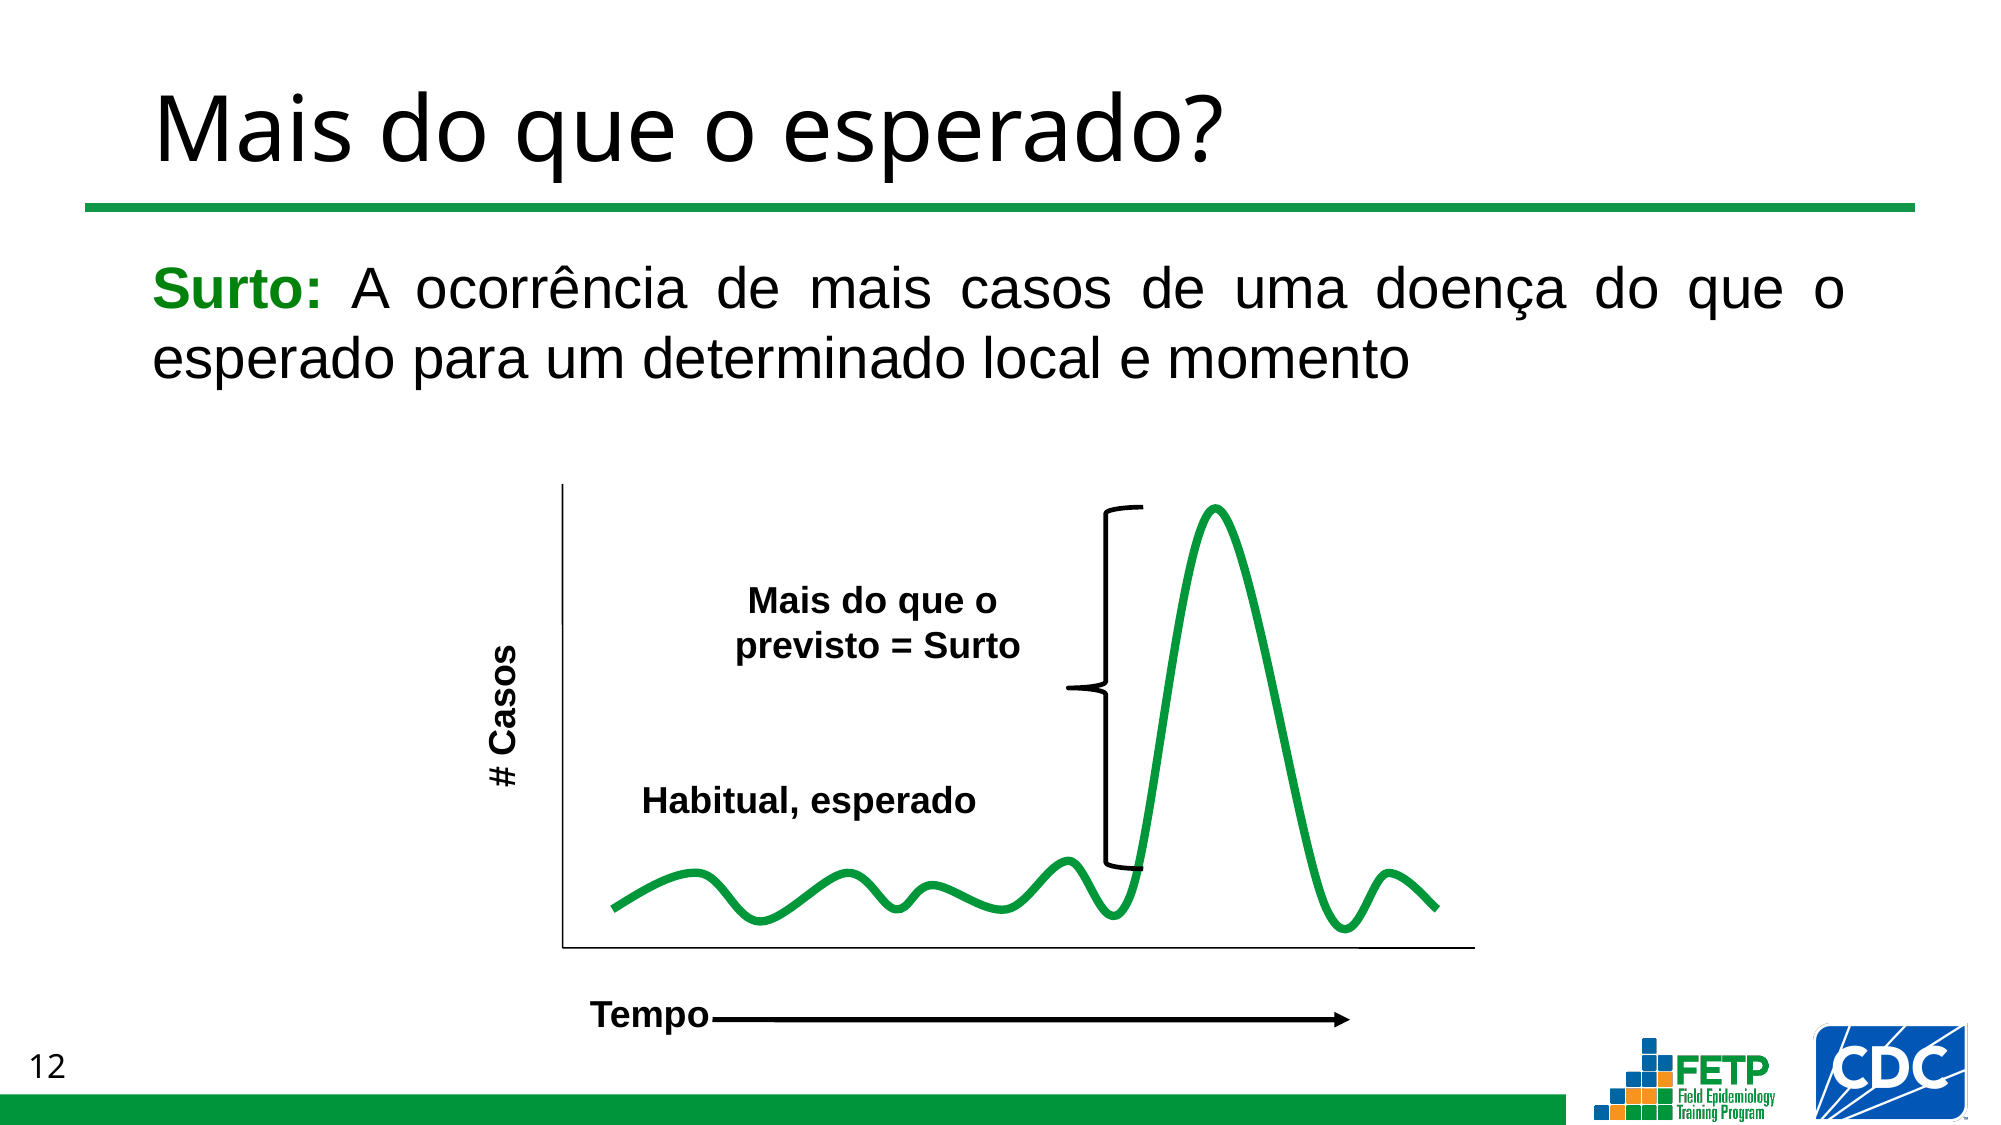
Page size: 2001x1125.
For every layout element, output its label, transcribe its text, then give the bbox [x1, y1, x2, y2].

title Mais do que o esperado? [137, 75, 1863, 207]
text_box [470, 483, 1475, 1043]
picture [1813, 1023, 1968, 1122]
picture [1594, 1038, 1775, 1122]
list Surto: A ocorrência de mais casos de uma doença do que o esperado para um determinado local e momento [137, 242, 1863, 1004]
